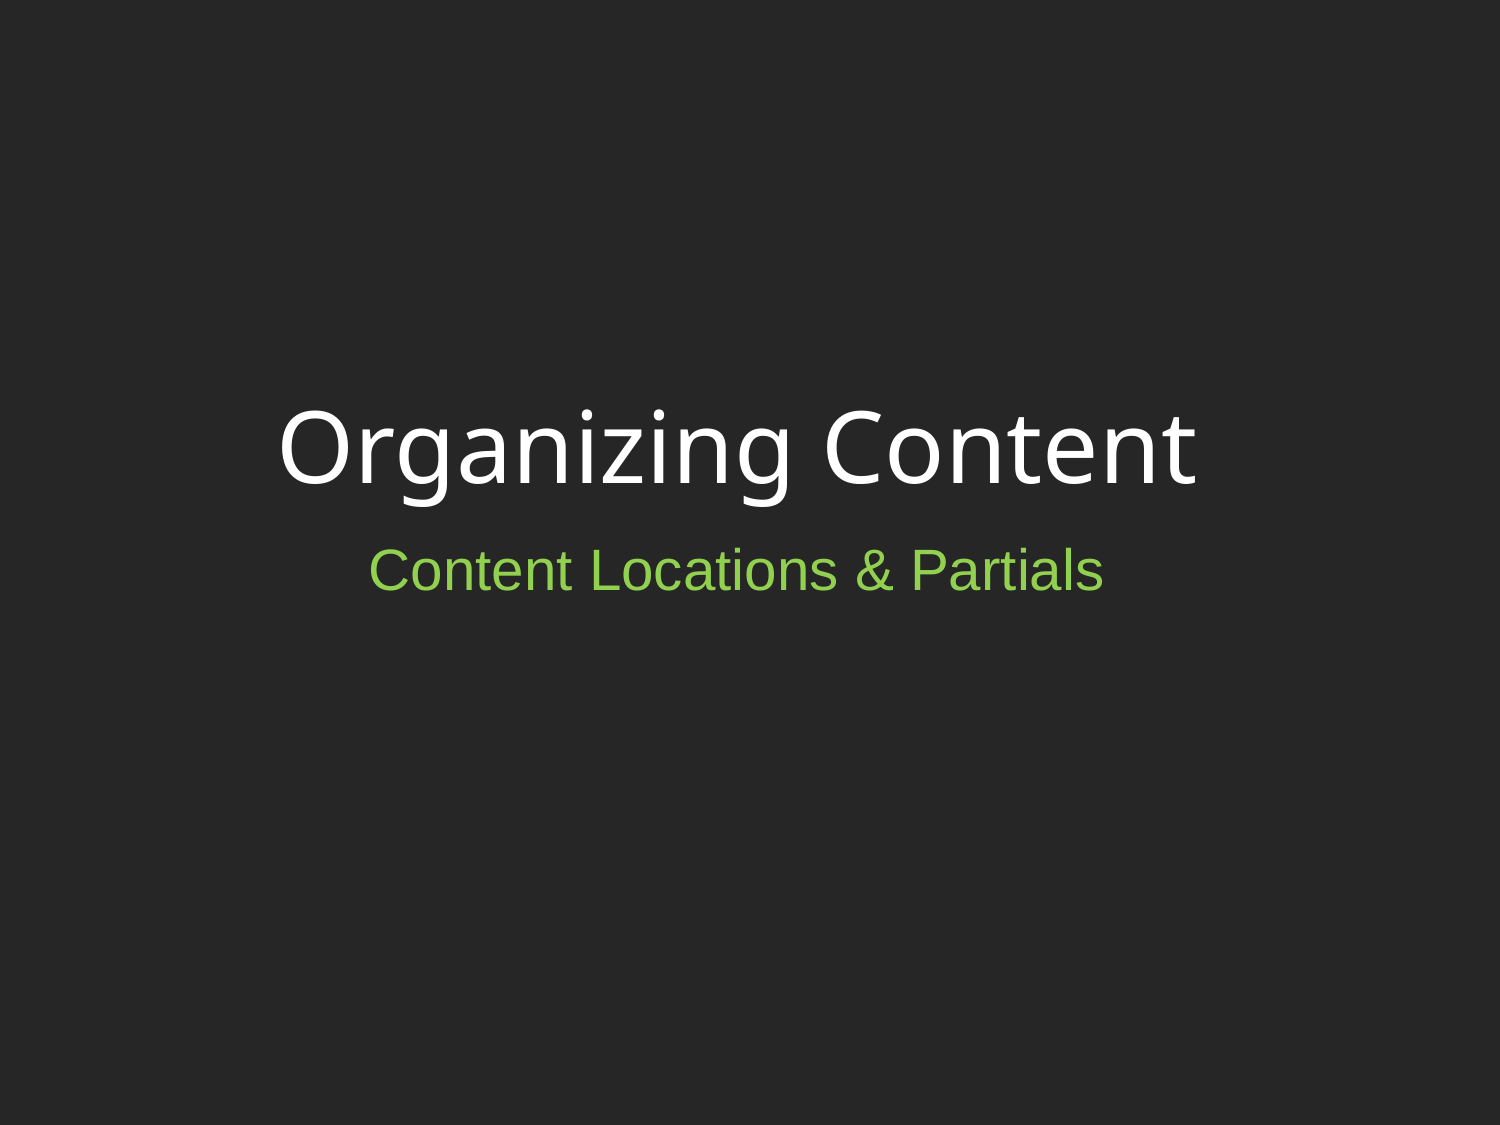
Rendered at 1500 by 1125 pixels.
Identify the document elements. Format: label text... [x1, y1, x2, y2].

text_box Content Locations & Partials [353, 525, 1137, 610]
title Organizing Content [62, 349, 1413, 538]
